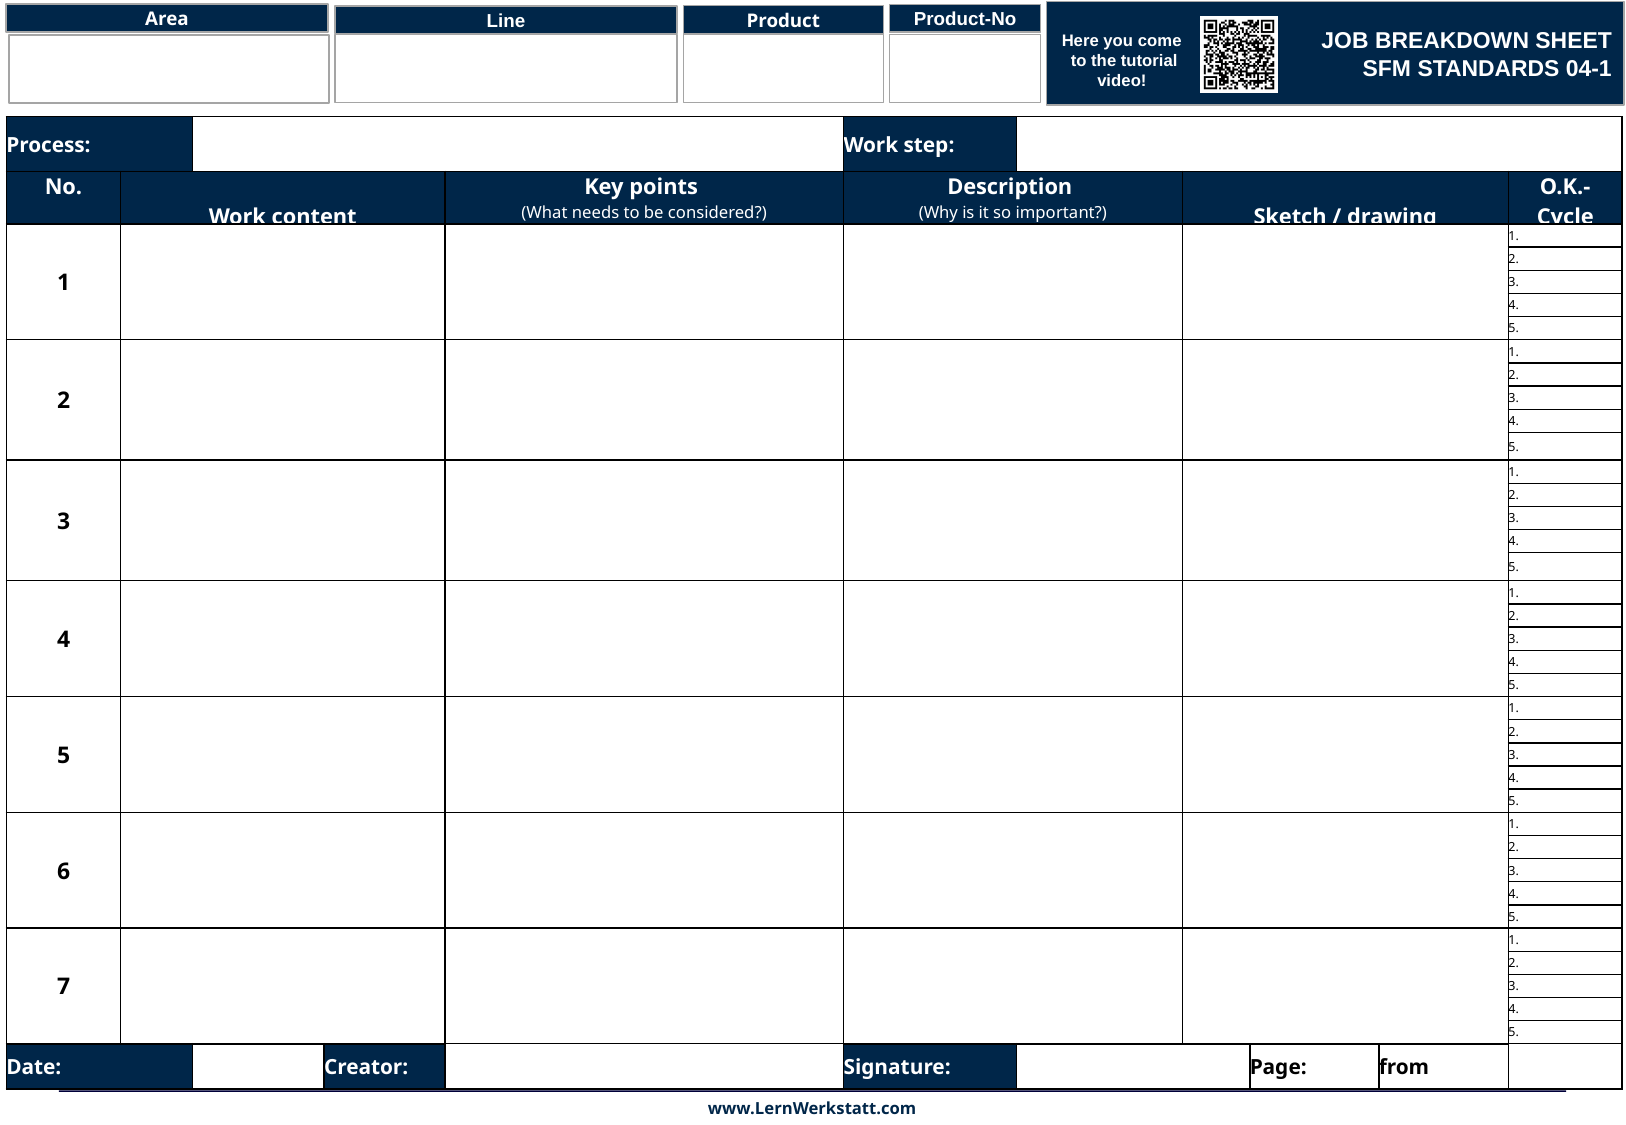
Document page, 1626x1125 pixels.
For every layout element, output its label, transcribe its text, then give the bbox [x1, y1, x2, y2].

table_cell [446, 581, 843, 696]
table_cell 4. [1509, 651, 1621, 673]
table_cell [844, 225, 1182, 339]
table_cell [121, 340, 444, 459]
table_cell 2. [1509, 720, 1621, 742]
table_cell [1183, 697, 1508, 812]
table_cell from [1380, 1045, 1508, 1088]
table_cell Page: [1251, 1045, 1378, 1088]
table_cell 1. [1509, 340, 1621, 362]
table_cell [1183, 461, 1508, 580]
text_box [683, 34, 884, 103]
table_cell [844, 929, 1182, 1043]
table_cell [1183, 813, 1508, 927]
table_cell 3. [1509, 271, 1621, 293]
table_cell [844, 340, 1182, 459]
table_cell Creator: [325, 1045, 444, 1088]
table_cell [446, 461, 843, 580]
table_cell 3 [7, 461, 120, 580]
table_cell 2. [1509, 605, 1621, 626]
table_cell 2. [1509, 248, 1621, 270]
table_cell [193, 1045, 323, 1088]
table_cell [446, 697, 843, 812]
table_cell Description (Why is it so important?) [844, 172, 1182, 223]
table_cell 3. [1509, 744, 1621, 765]
table_cell 5. [1509, 1021, 1621, 1043]
table_cell 4. [1509, 530, 1621, 552]
table_cell Key points (What needs to be considered?) [446, 172, 843, 223]
table_cell 1. [1509, 813, 1621, 835]
table_header [1017, 117, 1621, 171]
table_cell [446, 813, 843, 927]
table_cell [446, 225, 843, 339]
table_cell 5. [1509, 553, 1621, 580]
table_cell 2. [1509, 484, 1621, 506]
table_cell 5. [1509, 906, 1621, 927]
table_cell [121, 813, 444, 927]
text_box [8, 34, 329, 103]
picture [1200, 15, 1278, 93]
table_cell Date: [7, 1045, 192, 1088]
table_cell [1017, 1045, 1249, 1088]
table_cell 4. [1509, 767, 1621, 788]
table_cell [121, 461, 444, 580]
table_cell 3. [1509, 859, 1621, 881]
table_cell 2. [1509, 364, 1621, 385]
table_cell [121, 929, 444, 1043]
text_box Product [683, 5, 884, 34]
table_cell 5. [1509, 317, 1621, 339]
table_cell [844, 697, 1182, 812]
table_cell [1509, 1044, 1621, 1088]
table_cell No. [7, 172, 120, 223]
table_cell 5. [1509, 674, 1621, 696]
table_cell 4. [1509, 882, 1621, 904]
table_cell 4. [1509, 410, 1621, 432]
table_cell 2. [1509, 952, 1621, 974]
table_cell Signature: [844, 1045, 1016, 1088]
table_cell 1. [1509, 225, 1621, 246]
table_cell [121, 581, 444, 696]
table_cell 1. [1509, 461, 1621, 483]
table_cell [446, 340, 843, 459]
table_cell 3. [1509, 507, 1621, 529]
text_box [335, 34, 677, 103]
table_cell 1. [1509, 929, 1621, 951]
table_cell 4. [1509, 998, 1621, 1020]
table_cell O.K.- Cycle [1509, 172, 1621, 223]
table_cell 5 [7, 697, 120, 812]
table_cell 3. [1509, 628, 1621, 650]
text_box [889, 34, 1041, 103]
table_cell 1. [1509, 581, 1621, 603]
table_cell [1183, 340, 1508, 459]
table_cell 6 [7, 813, 120, 927]
table_cell [446, 929, 843, 1043]
table_cell 3. [1509, 975, 1621, 997]
table_cell [121, 225, 444, 339]
table_cell [446, 1044, 843, 1088]
table_cell [1183, 581, 1508, 696]
table_cell 4. [1509, 294, 1621, 316]
table_cell 2. [1509, 836, 1621, 858]
table_cell 1 [7, 225, 120, 339]
table_cell 4 [7, 581, 120, 696]
table_cell 7 [7, 929, 120, 1043]
table_cell 2 [7, 340, 120, 459]
text_box Area [5, 4, 328, 32]
table_cell [844, 581, 1182, 696]
table_cell [1183, 929, 1508, 1043]
text_box Product-No [889, 4, 1041, 33]
table_cell [844, 461, 1182, 580]
table_cell 1. [1509, 697, 1621, 719]
table_cell 3. [1509, 387, 1621, 409]
table_cell [844, 813, 1182, 927]
text_box Line [335, 5, 677, 34]
text_box JOB BREAKDOWN SHEET SFM STANDARDS 04-1 [1046, 1, 1624, 105]
table_header [193, 117, 843, 171]
table_cell 5. [1509, 790, 1621, 812]
table_header Work step: [844, 117, 1016, 171]
table_cell Sketch / drawing [1183, 172, 1508, 223]
text_box Here you come to the tutorial video! [1040, 22, 1197, 98]
table_cell [1183, 225, 1508, 339]
table_cell [121, 697, 444, 812]
table_header Process: [7, 117, 192, 171]
table_cell Work content [121, 172, 444, 223]
table_cell 5. [1509, 433, 1621, 459]
